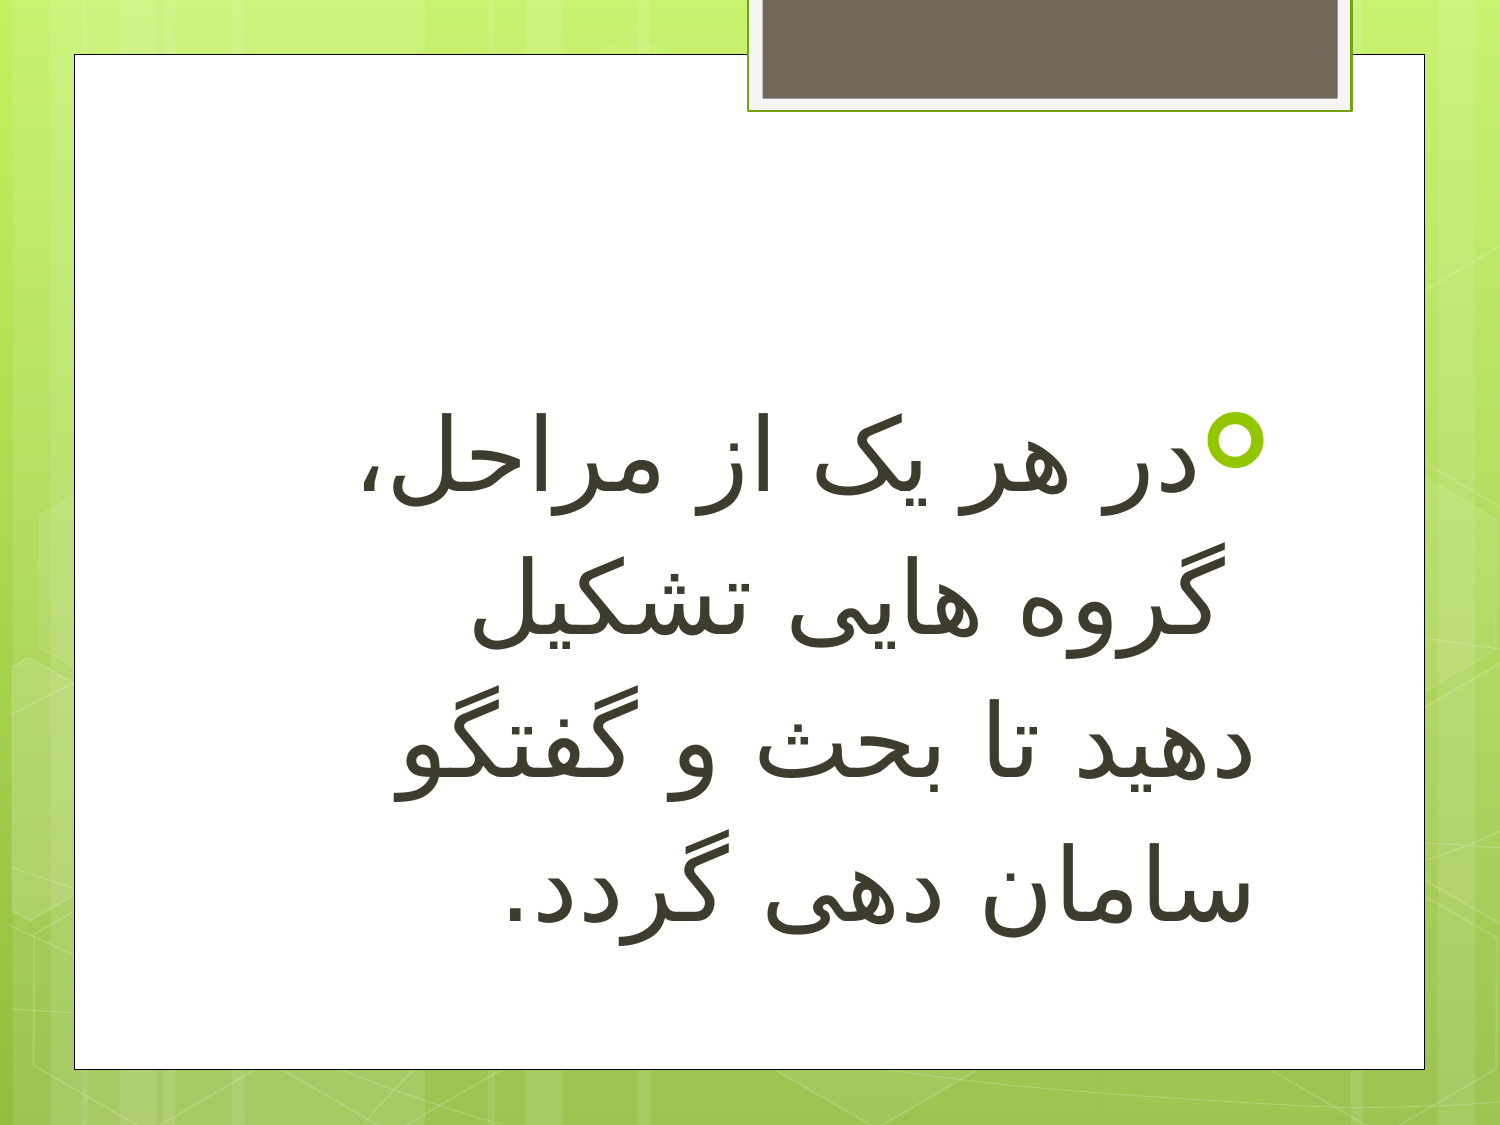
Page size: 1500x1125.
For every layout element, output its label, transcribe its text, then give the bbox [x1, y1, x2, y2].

list در هر یک از مراحل، گروه هایی تشکیل دهید تا بحث و گفتگو سامان دهی گردد. [171, 381, 1283, 957]
